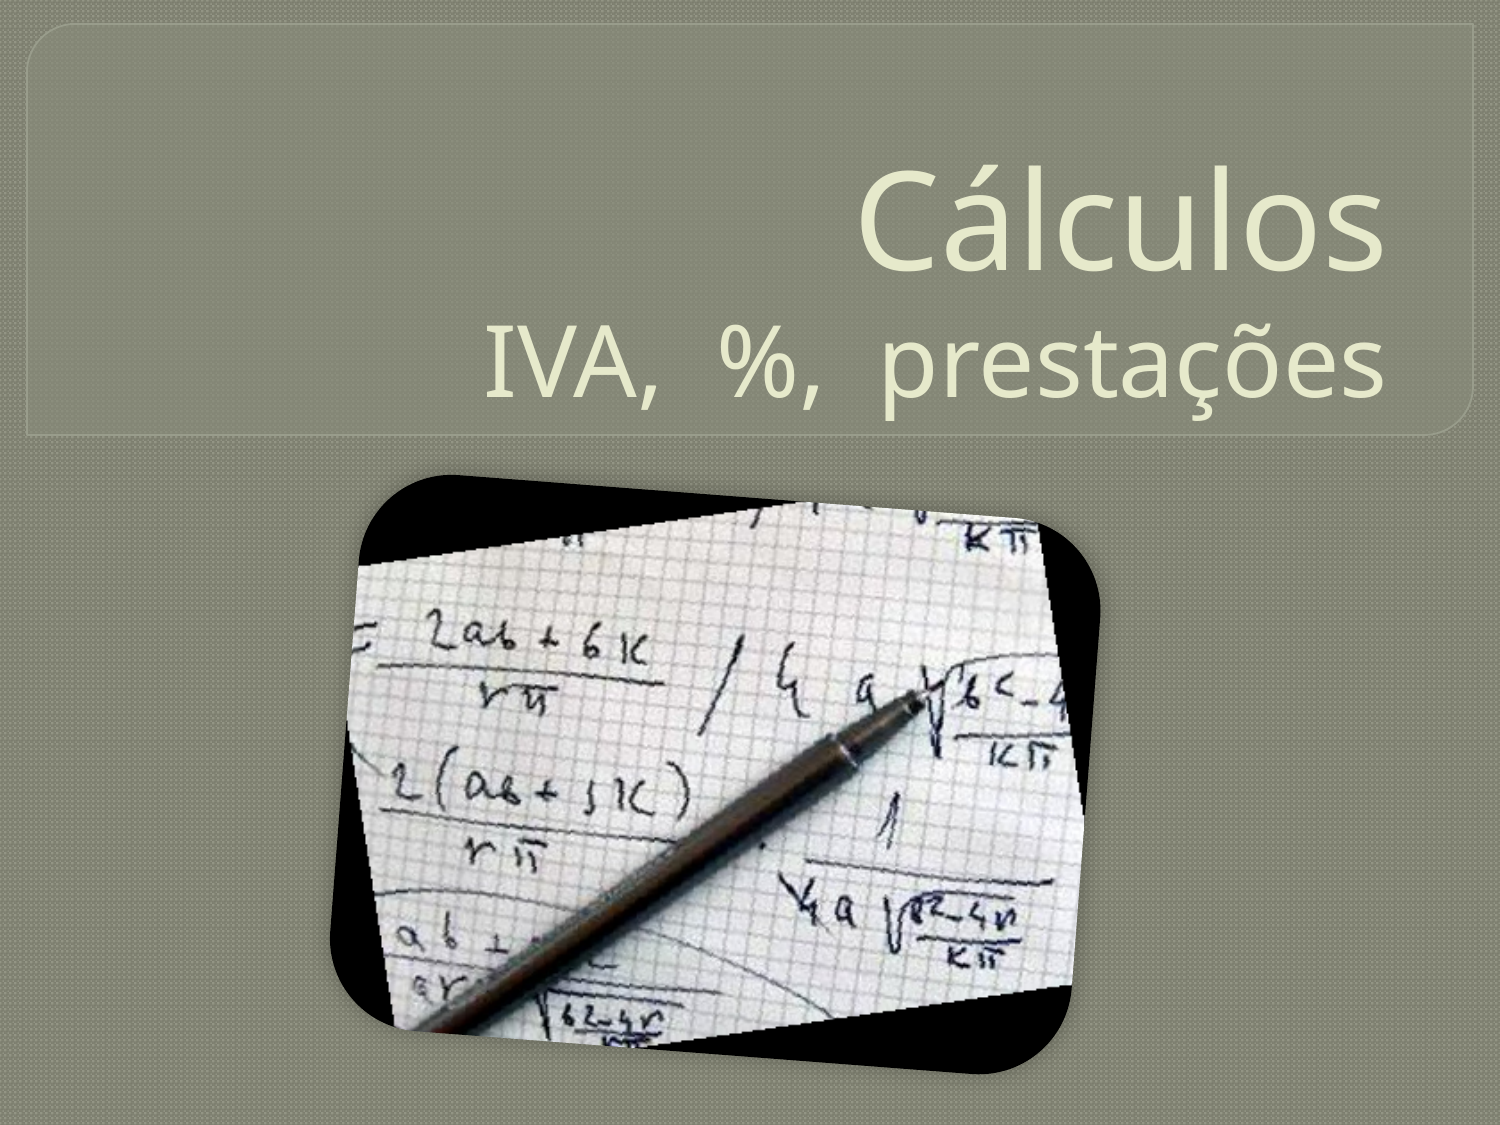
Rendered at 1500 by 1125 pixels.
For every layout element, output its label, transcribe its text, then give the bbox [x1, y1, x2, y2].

picture [343, 495, 1088, 1054]
title Cálculos IVA, %, prestações [76, 62, 1427, 425]
